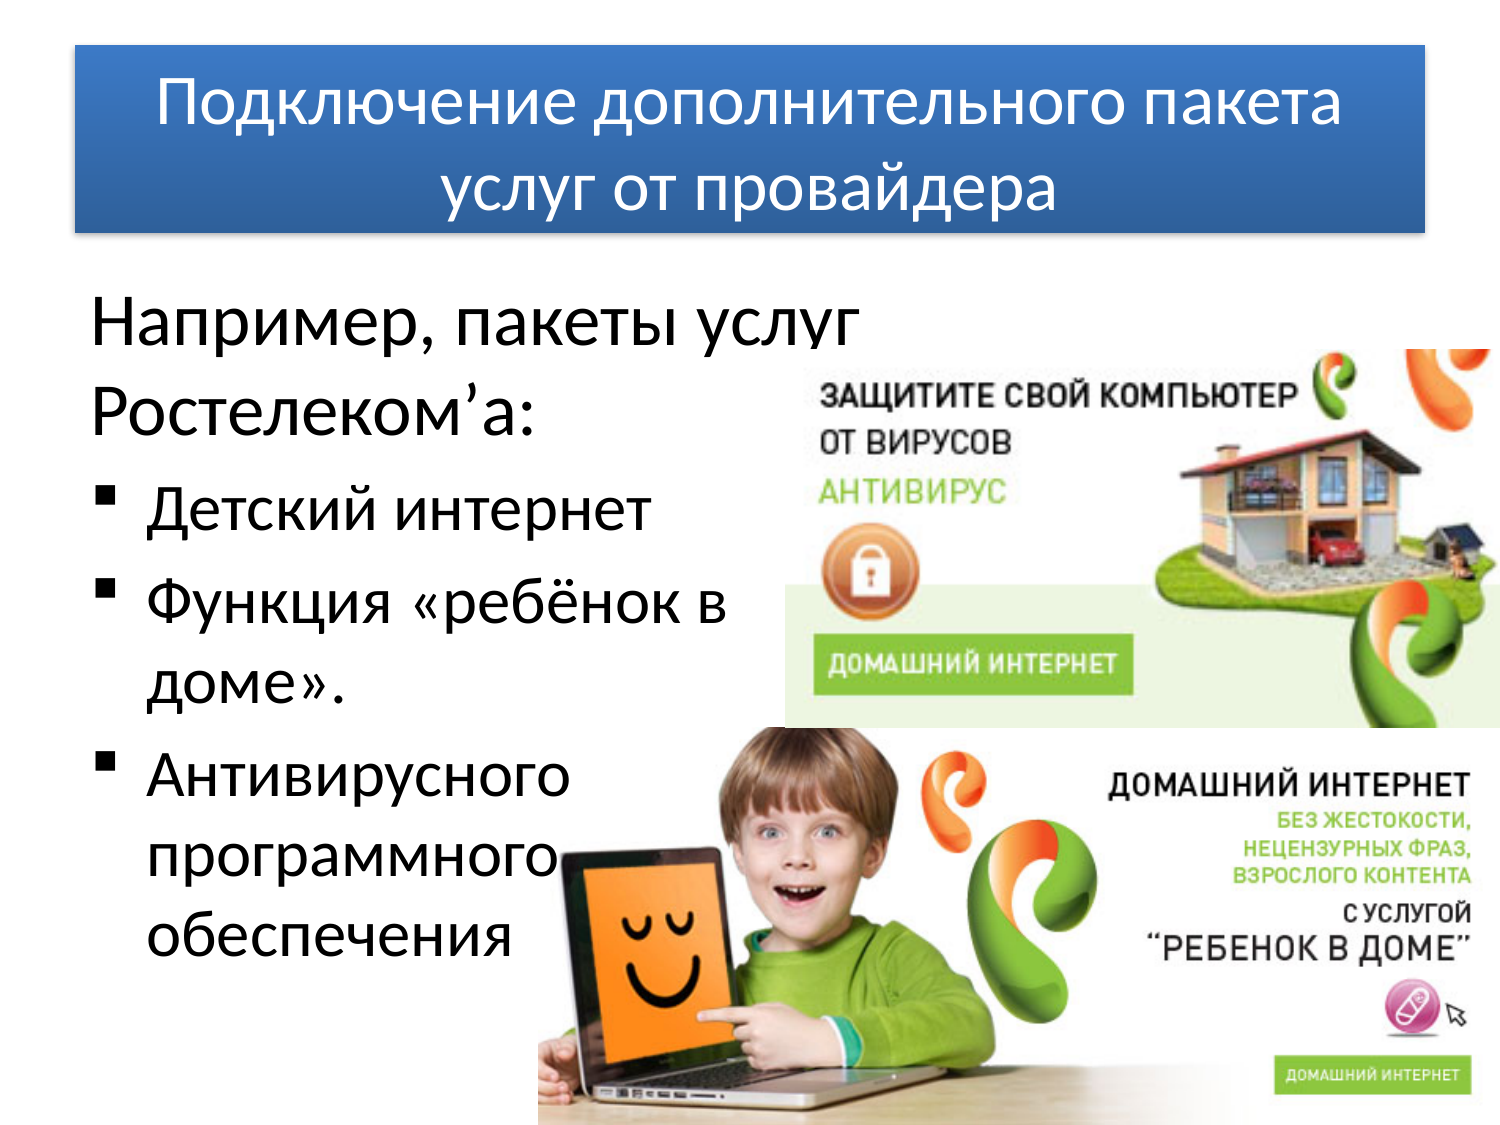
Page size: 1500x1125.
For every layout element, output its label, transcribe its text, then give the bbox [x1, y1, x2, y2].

title Подключение дополнительного пакета услуг от провайдера [75, 45, 1425, 233]
list Например, пакеты услуг Ростелеком’a: Детский интернет Функция «ребёнок в доме». Антивирусного программного обеспечения [75, 262, 880, 1094]
picture [538, 349, 1500, 1125]
